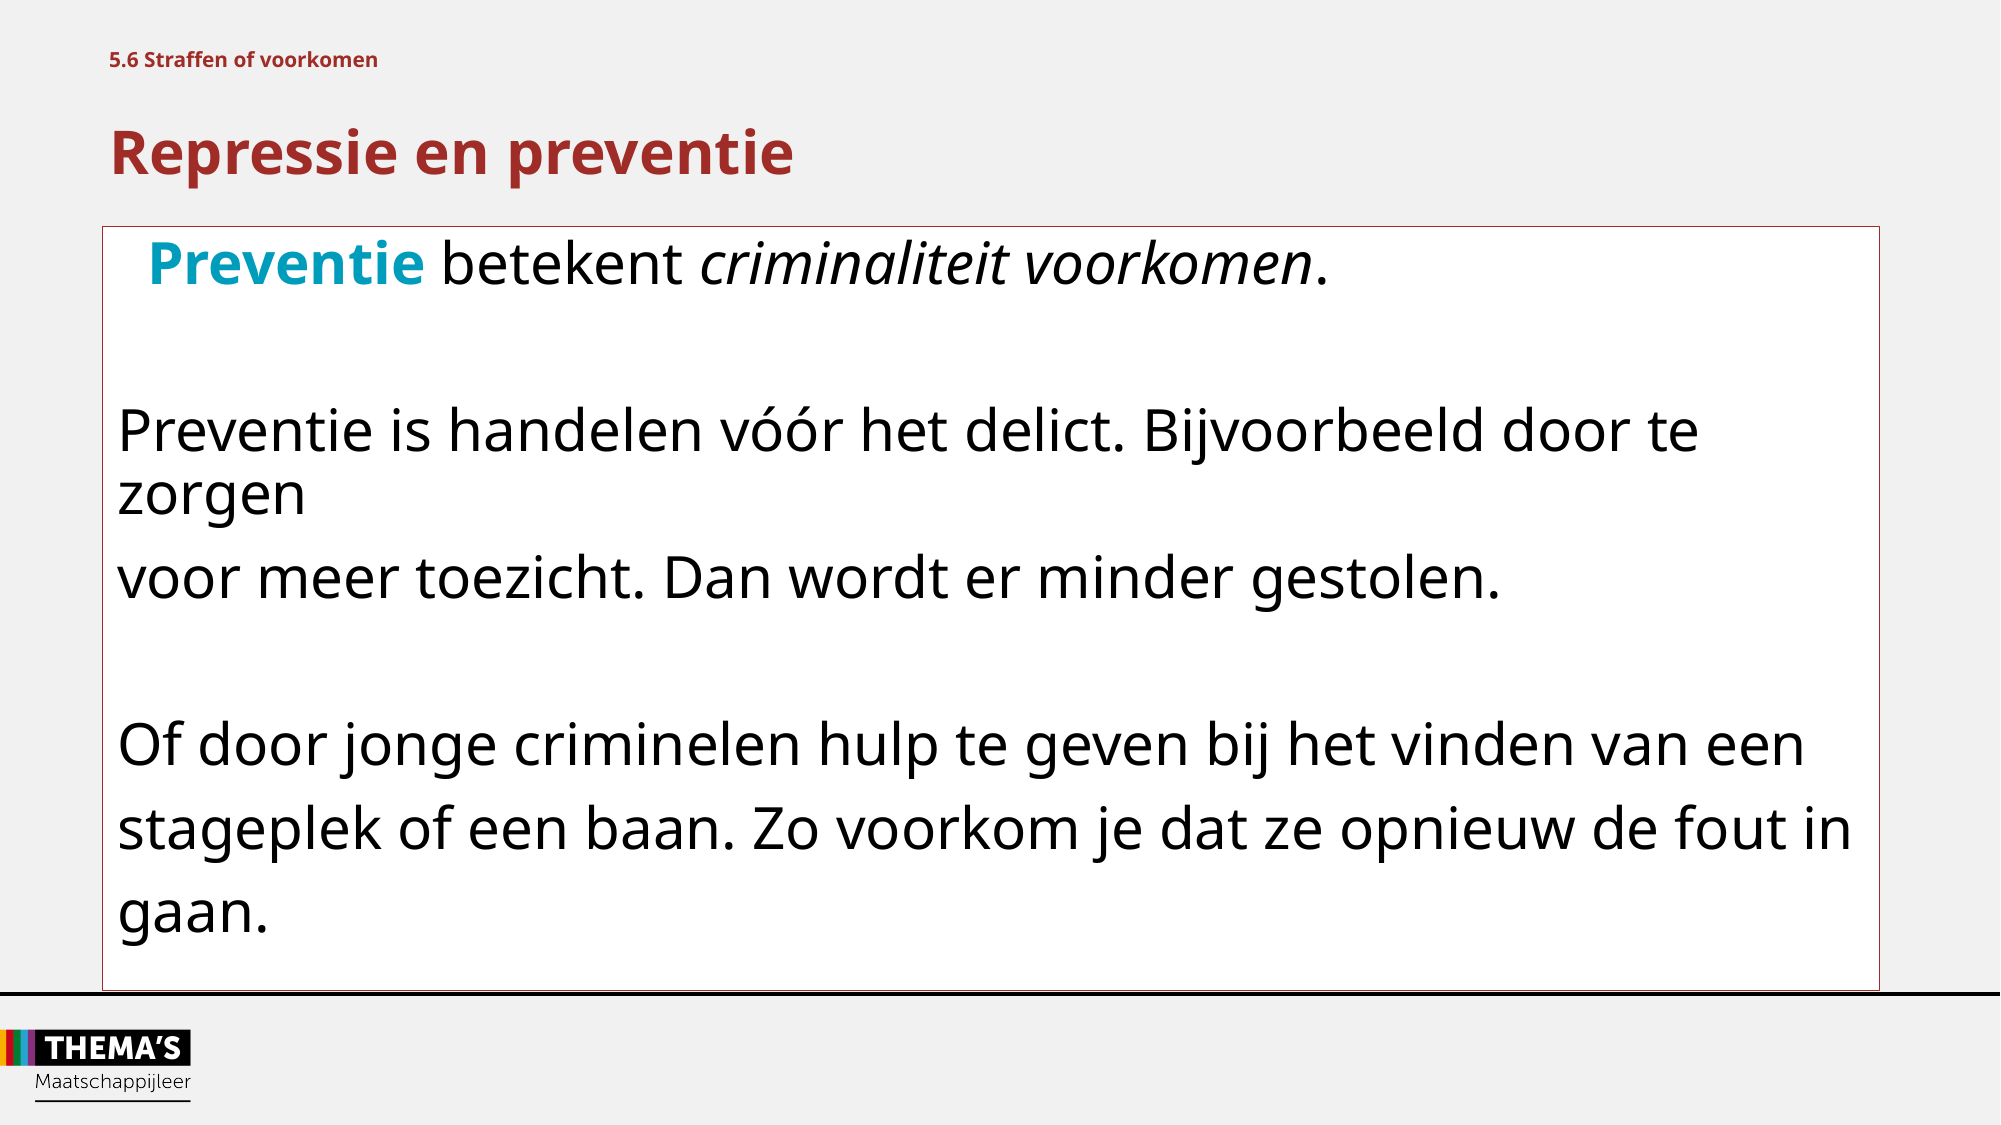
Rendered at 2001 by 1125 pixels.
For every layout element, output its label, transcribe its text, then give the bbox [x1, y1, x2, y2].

list Preventie betekent criminaliteit voorkomen. Preventie is handelen vóór het delict. Bijvoorbeeld door te zorgen voor meer toezicht. Dan wordt er minder gestolen. Of door jonge criminelen hulp te geven bij het vinden van een stageplek of een baan. Zo voorkom je dat ze opnieuw de fout in gaan. [102, 226, 1880, 991]
list 5.6 Straffen of voorkomen [94, 33, 941, 88]
list Repressie en preventie [94, 114, 1879, 205]
picture [0, 993, 203, 1125]
